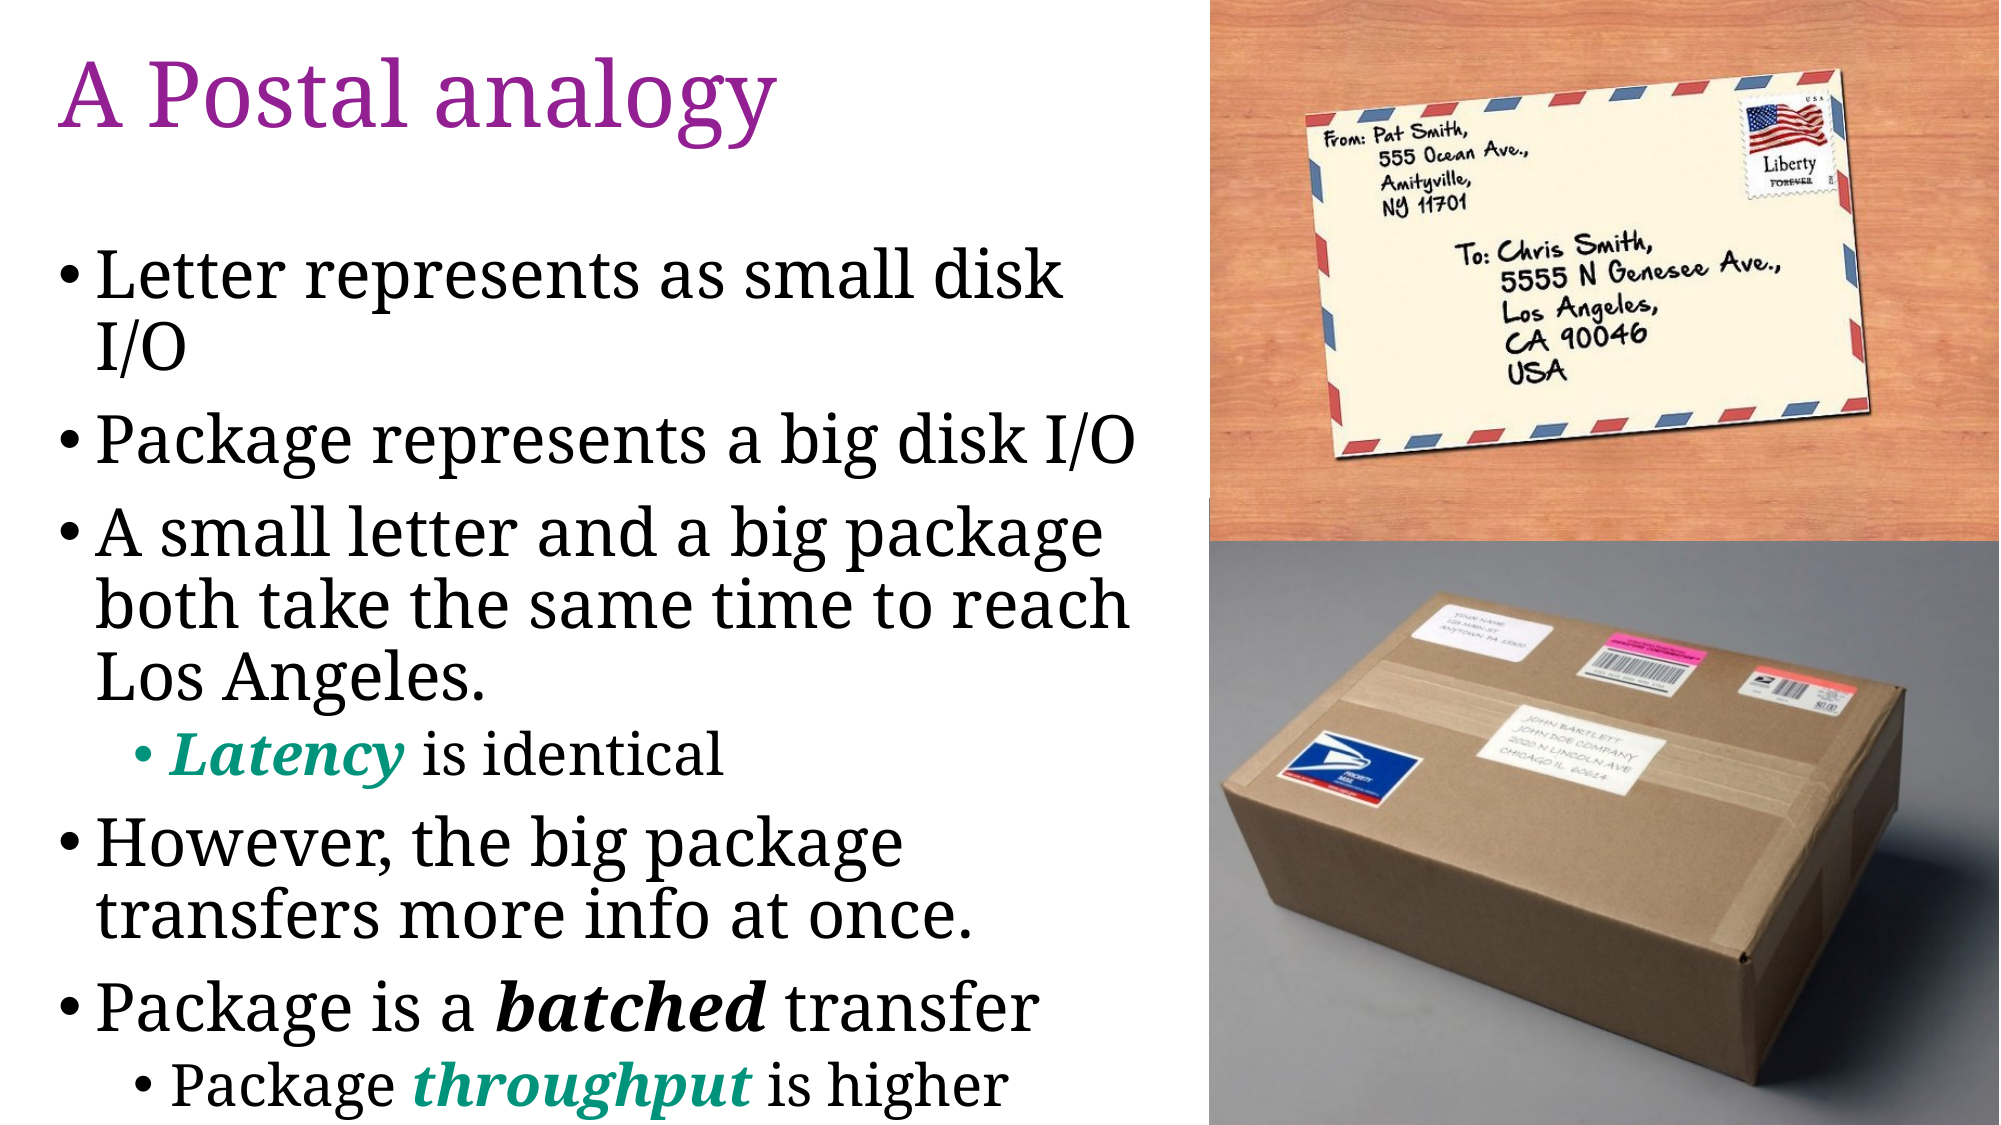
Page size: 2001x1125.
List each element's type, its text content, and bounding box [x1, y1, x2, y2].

list Letter represents as small disk I/O Package represents a big disk I/O A small letter and a big package both take the same time to reach Los Angeles. Latency is identical However, the big package transfers more info at once. Package is a batched transfer Package throughput is higher [43, 233, 1172, 1091]
picture [1209, 0, 1999, 1125]
title A Postal analogy [43, 25, 1210, 171]
